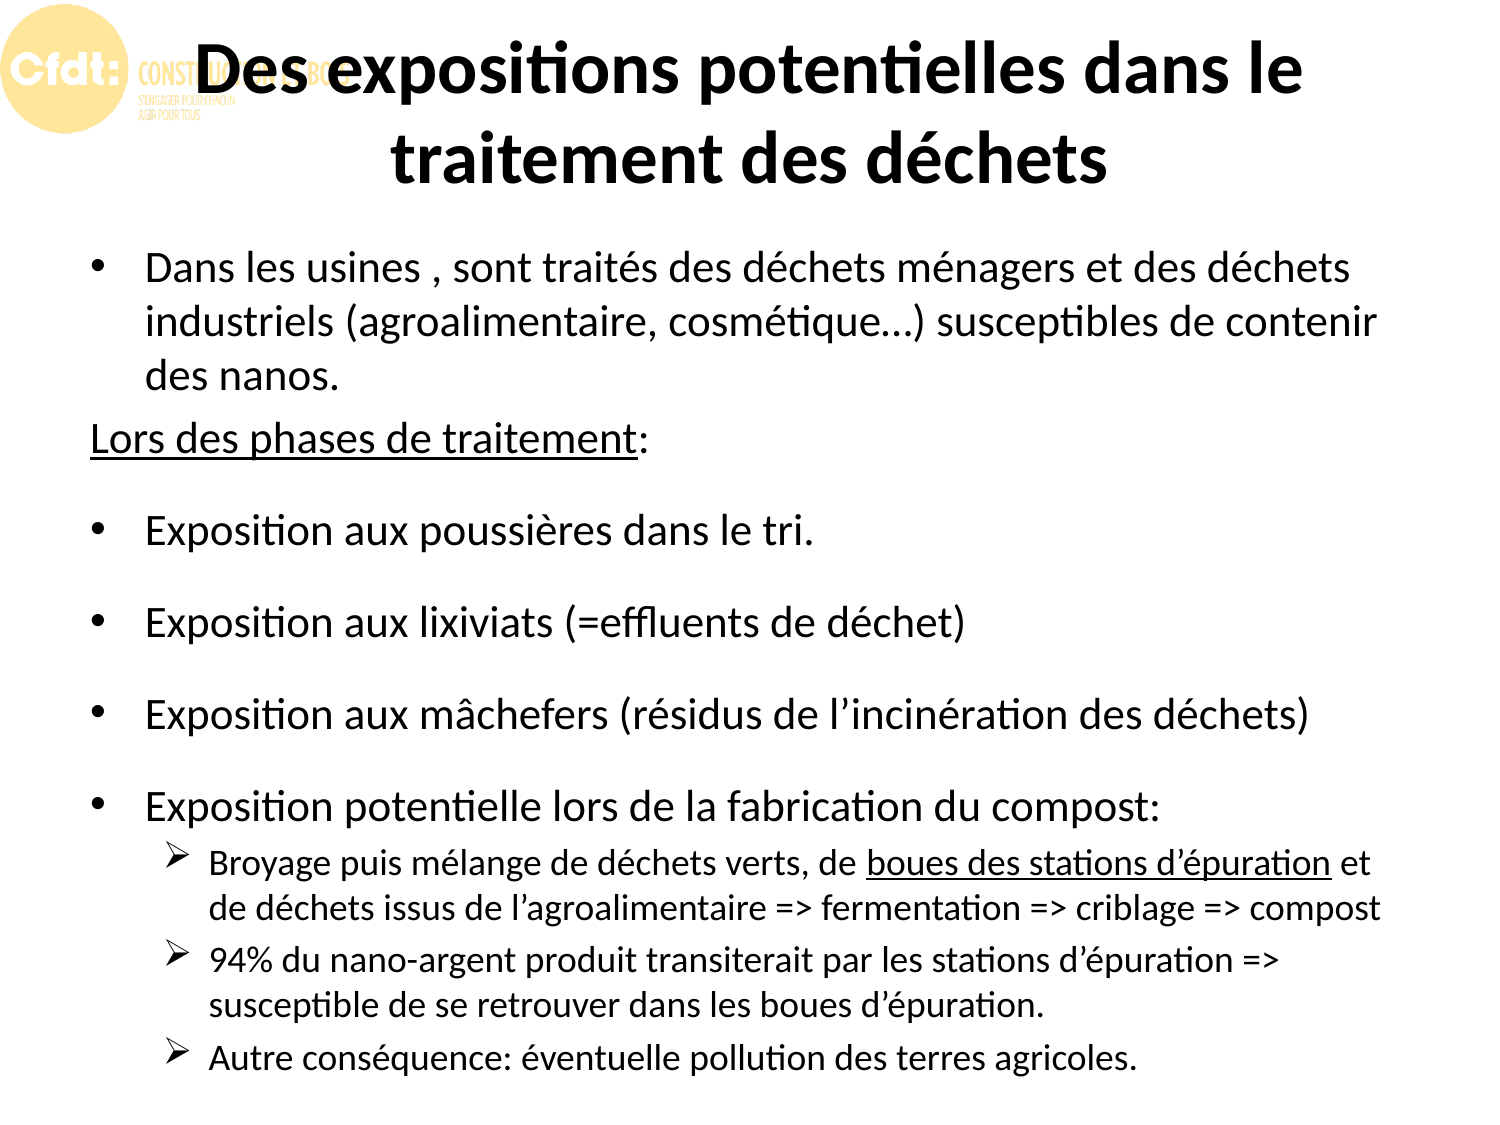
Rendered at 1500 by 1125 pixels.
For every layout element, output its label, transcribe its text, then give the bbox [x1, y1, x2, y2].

list Dans les usines , sont traités des déchets ménagers et des déchets industriels (agroalimentaire, cosmétique…) susceptibles de contenir des nanos. Lors des phases de traitement: Exposition aux poussières dans le tri. Exposition aux lixiviats (=effluents de déchet) Exposition aux mâchefers (résidus de l’incinération des déchets) Exposition potentielle lors de la fabrication du compost: Broyage puis mélange de déchets verts, de boues des stations d’épuration et de déchets issus de l’agroalimentaire => fermentation => criblage => compost 94% du nano-argent produit transiterait par les stations d’épuration => susceptible de se retrouver dans les boues d’épuration. Autre conséquence: éventuelle pollution des terres agricoles. [75, 230, 1425, 1094]
title Des expositions potentielles dans le traitement des déchets [75, 23, 1425, 194]
